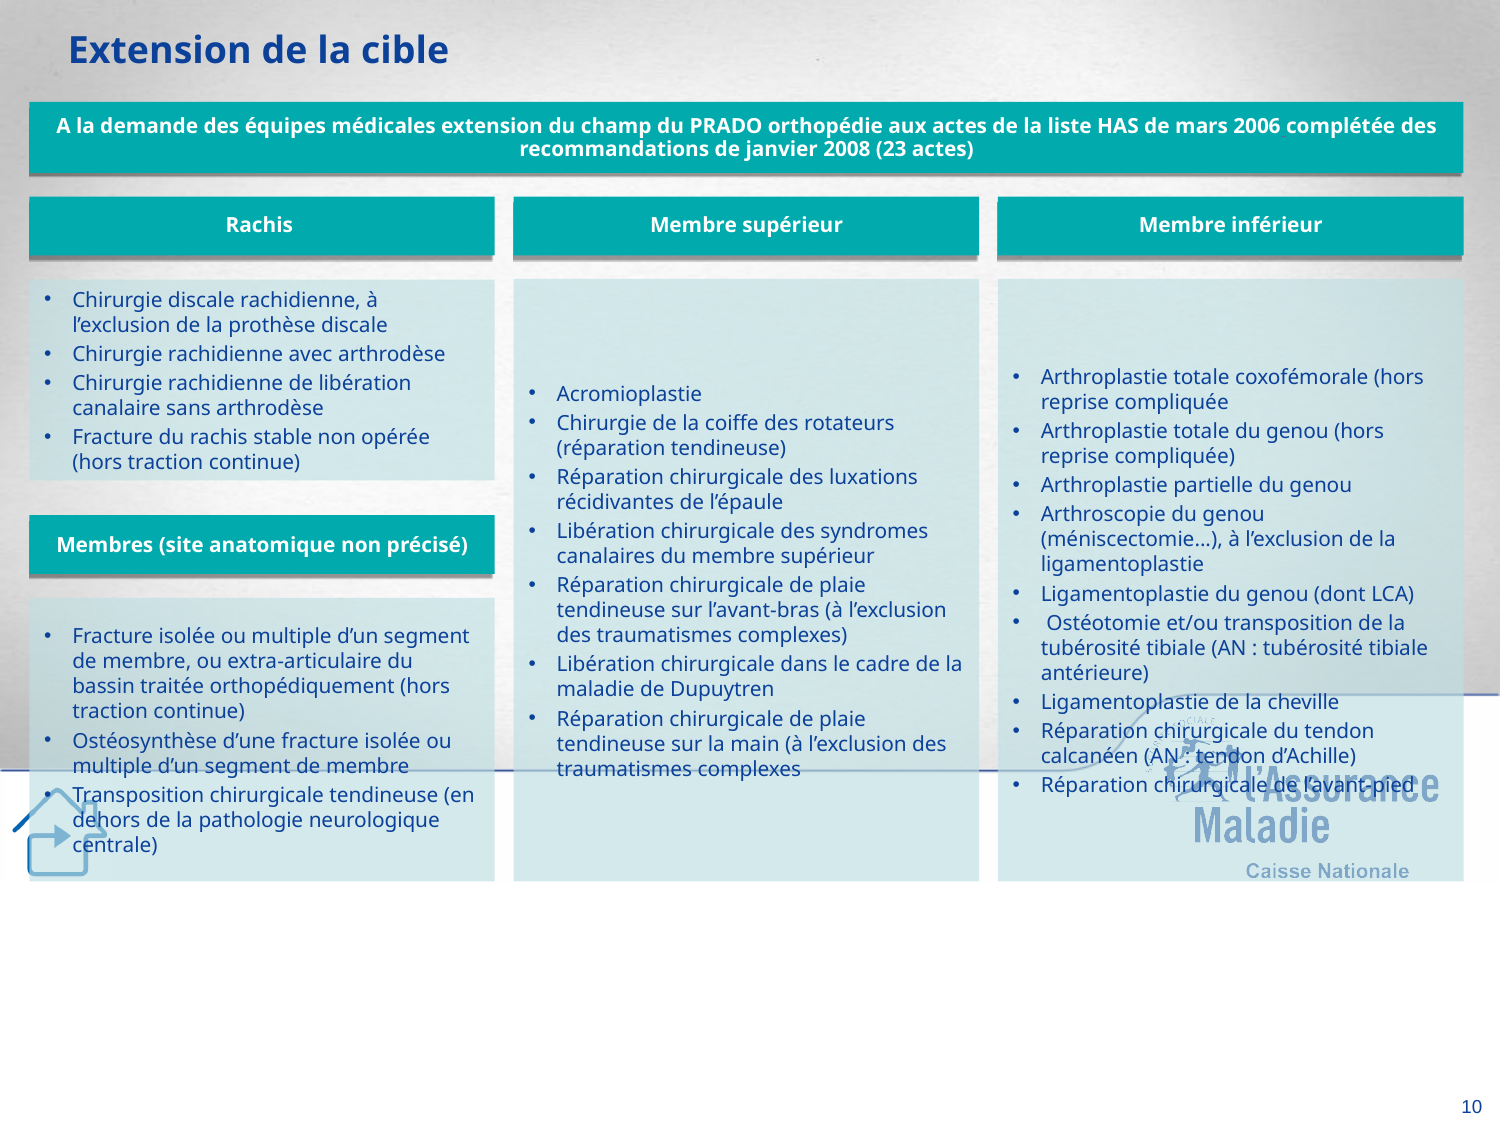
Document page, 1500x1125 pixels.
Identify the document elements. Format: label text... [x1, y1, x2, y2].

text_box 10 [1446, 1087, 1500, 1125]
text_box A la demande des équipes médicales extension du champ du PRADO orthopédie aux actes de la liste HAS de mars 2006 complétée des recommandations de janvier 2008 (23 actes) [29, 101, 1464, 173]
text_box Fracture isolée ou multiple d’un segment de membre, ou extra-articulaire du bassin traitée orthopédiquement (hors traction continue) Ostéosynthèse d’une fracture isolée ou multiple d’un segment de membre Transposition chirurgicale tendineuse (en dehors de la pathologie neurologique centrale) [29, 597, 495, 882]
picture [0, 0, 1500, 882]
text_box Chirurgie discale rachidienne, à l’exclusion de la prothèse discale Chirurgie rachidienne avec arthrodèse Chirurgie rachidienne de libération canalaire sans arthrodèse Fracture du rachis stable non opérée (hors traction continue) [29, 279, 495, 481]
text_box Rachis [29, 196, 495, 256]
text_box Membre inférieur [997, 196, 1464, 256]
text_box Extension de la cible [53, 7, 1447, 90]
text_box Arthroplastie totale coxofémorale (hors reprise compliquée Arthroplastie totale du genou (hors reprise compliquée) Arthroplastie partielle du genou Arthroscopie du genou (méniscectomie...), à l’exclusion de la ligamentoplastie Ligamentoplastie du genou (dont LCA) Ostéotomie et/ou transposition de la tubérosité tibiale (AN : tubérosité tibiale antérieure) Ligamentoplastie de la cheville Réparation chirurgicale du tendon calcanéen (AN : tendon d’Achille) Réparation chirurgicale de l’avant-pied [997, 278, 1464, 882]
text_box Membre supérieur [513, 196, 980, 256]
text_box Acromioplastie Chirurgie de la coiffe des rotateurs (réparation tendineuse) Réparation chirurgicale des luxations récidivantes de l’épaule Libération chirurgicale des syndromes canalaires du membre supérieur Réparation chirurgicale de plaie tendineuse sur l’avant-bras (à l’exclusion des traumatismes complexes) Libération chirurgicale dans le cadre de la maladie de Dupuytren Réparation chirurgicale de plaie tendineuse sur la main (à l’exclusion des traumatismes complexes [513, 278, 980, 882]
text_box Membres (site anatomique non précisé) [29, 515, 495, 574]
